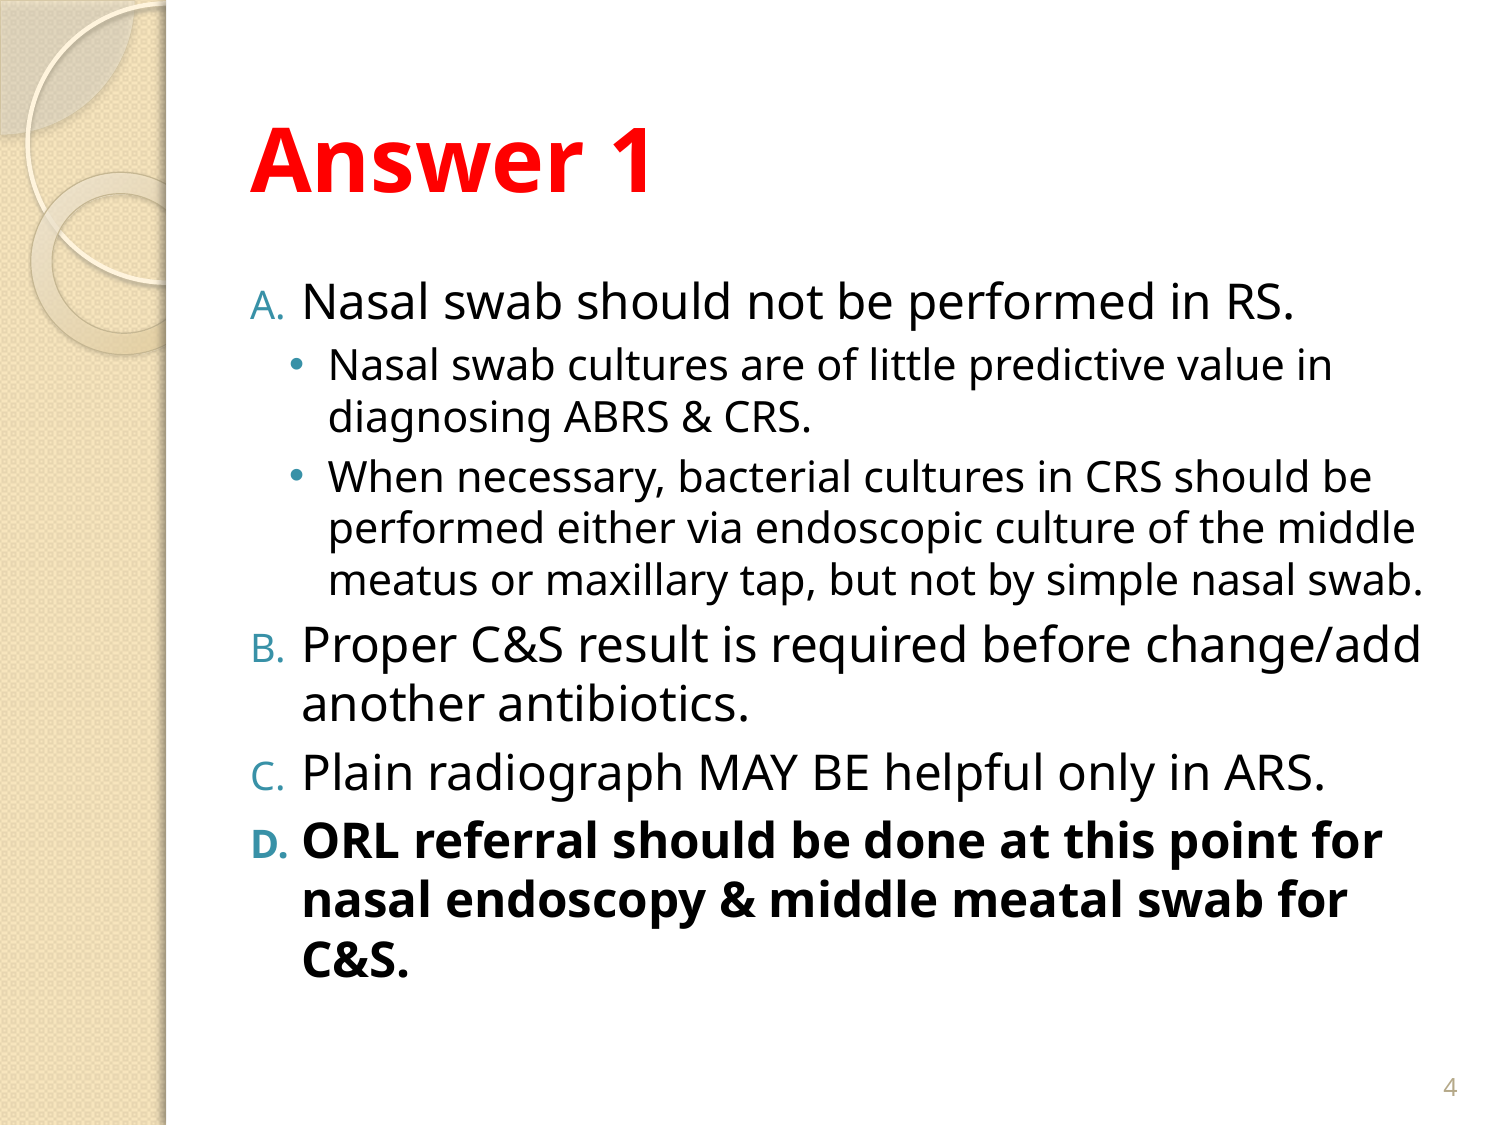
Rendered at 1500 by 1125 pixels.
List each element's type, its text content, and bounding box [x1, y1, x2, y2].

title Answer 1 [235, 62, 1466, 250]
slide_number 4 [1413, 1034, 1488, 1113]
list Nasal swab should not be performed in RS. Nasal swab cultures are of little predictive value in diagnosing ABRS & CRS. When necessary, bacterial cultures in CRS should be performed either via endoscopic culture of the middle meatus or maxillary tap, but not by simple nasal swab. Proper C&S result is required before change/add another antibiotics. Plain radiograph MAY BE helpful only in ARS. ORL referral should be done at this point for nasal endoscopy & middle meatal swab for C&S. [235, 262, 1450, 1050]
